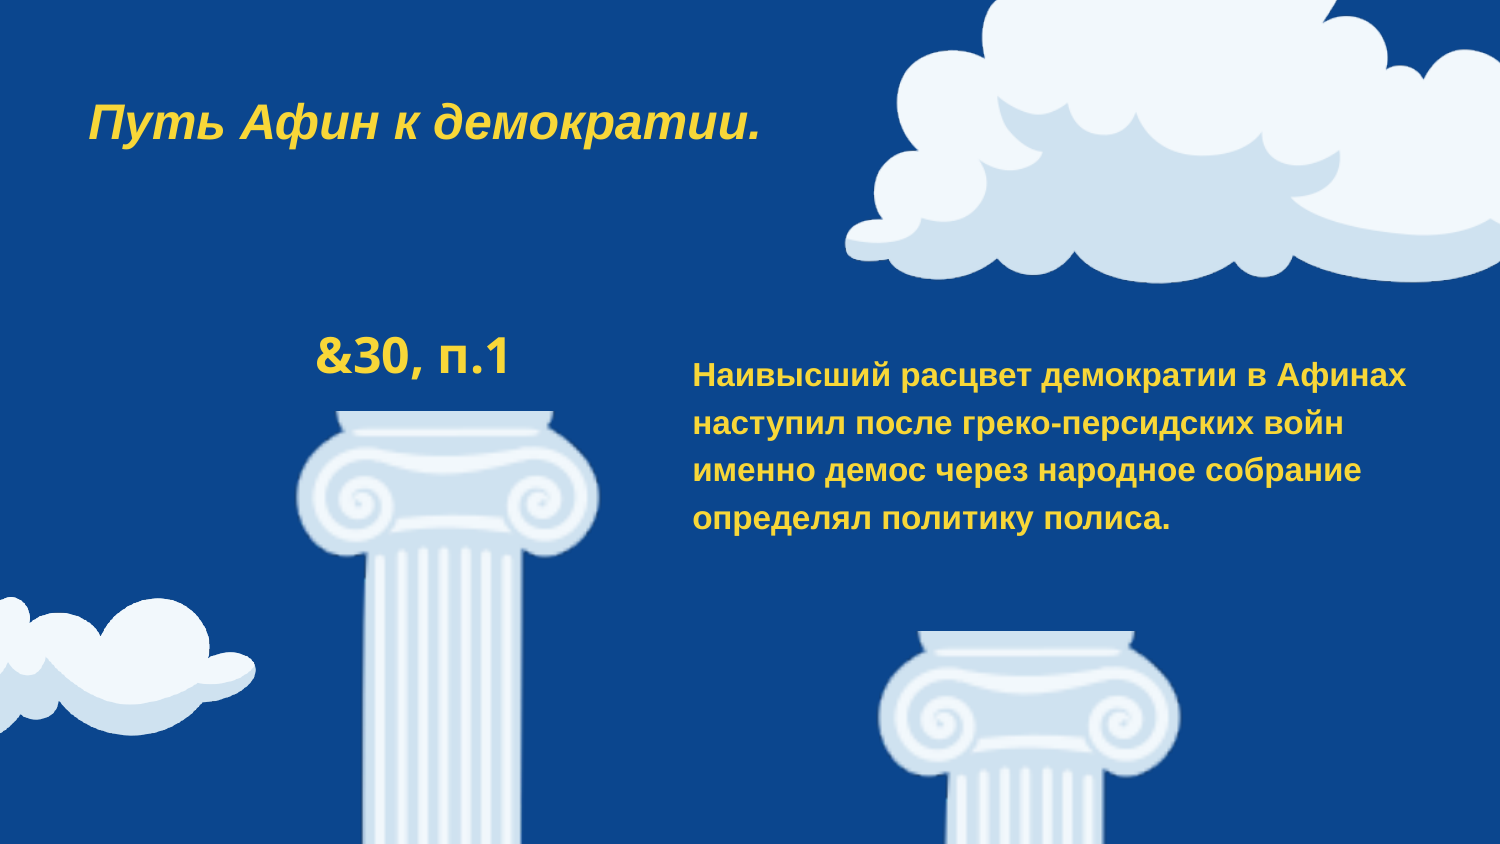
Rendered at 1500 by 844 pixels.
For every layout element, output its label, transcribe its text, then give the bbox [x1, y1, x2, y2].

text_box Путь Афин к демократии. [88, 78, 836, 150]
picture [841, 0, 1500, 289]
text_box Наивысший расцвет демократии в Афинах наступил после греко-персидских войн именно демос через народное собрание определял политику полиса. [692, 345, 1467, 536]
picture [841, 631, 1239, 844]
text_box &30, п.1 [315, 312, 655, 384]
picture [0, 411, 658, 844]
